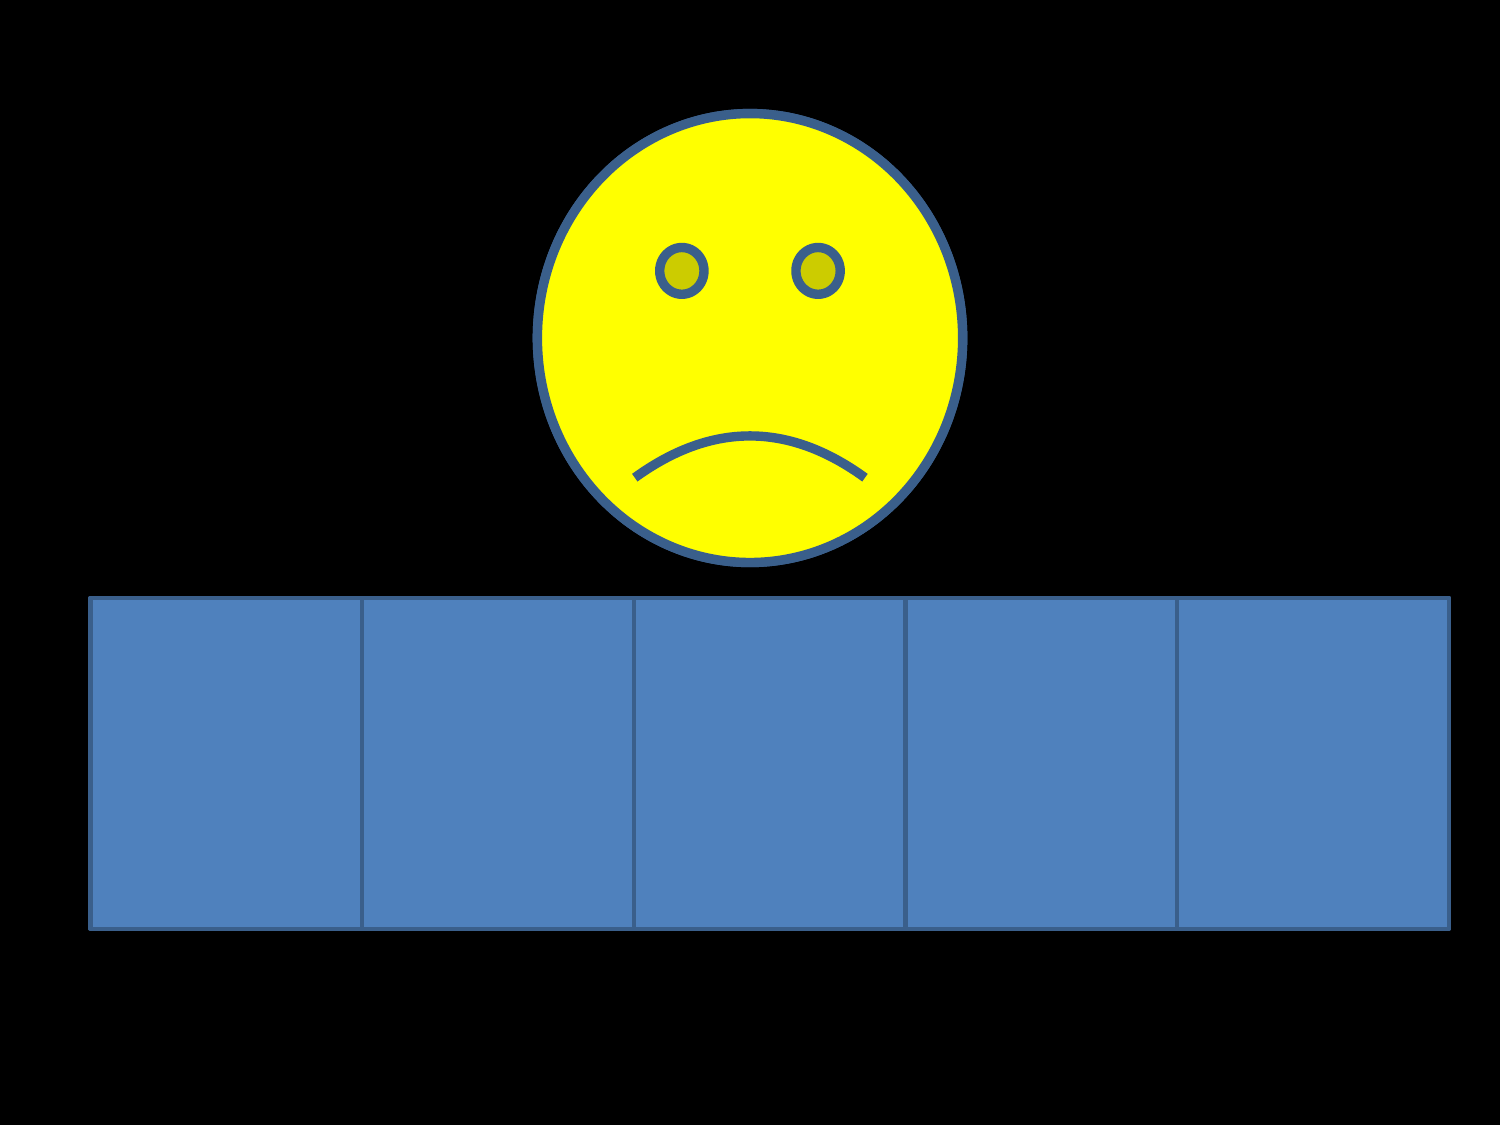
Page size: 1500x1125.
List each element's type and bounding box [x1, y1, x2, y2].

text_box [632, 596, 903, 931]
text_box [535, 111, 965, 565]
text_box [360, 596, 632, 931]
text_box [1175, 596, 1451, 931]
text_box [903, 596, 1175, 931]
text_box [88, 596, 360, 931]
